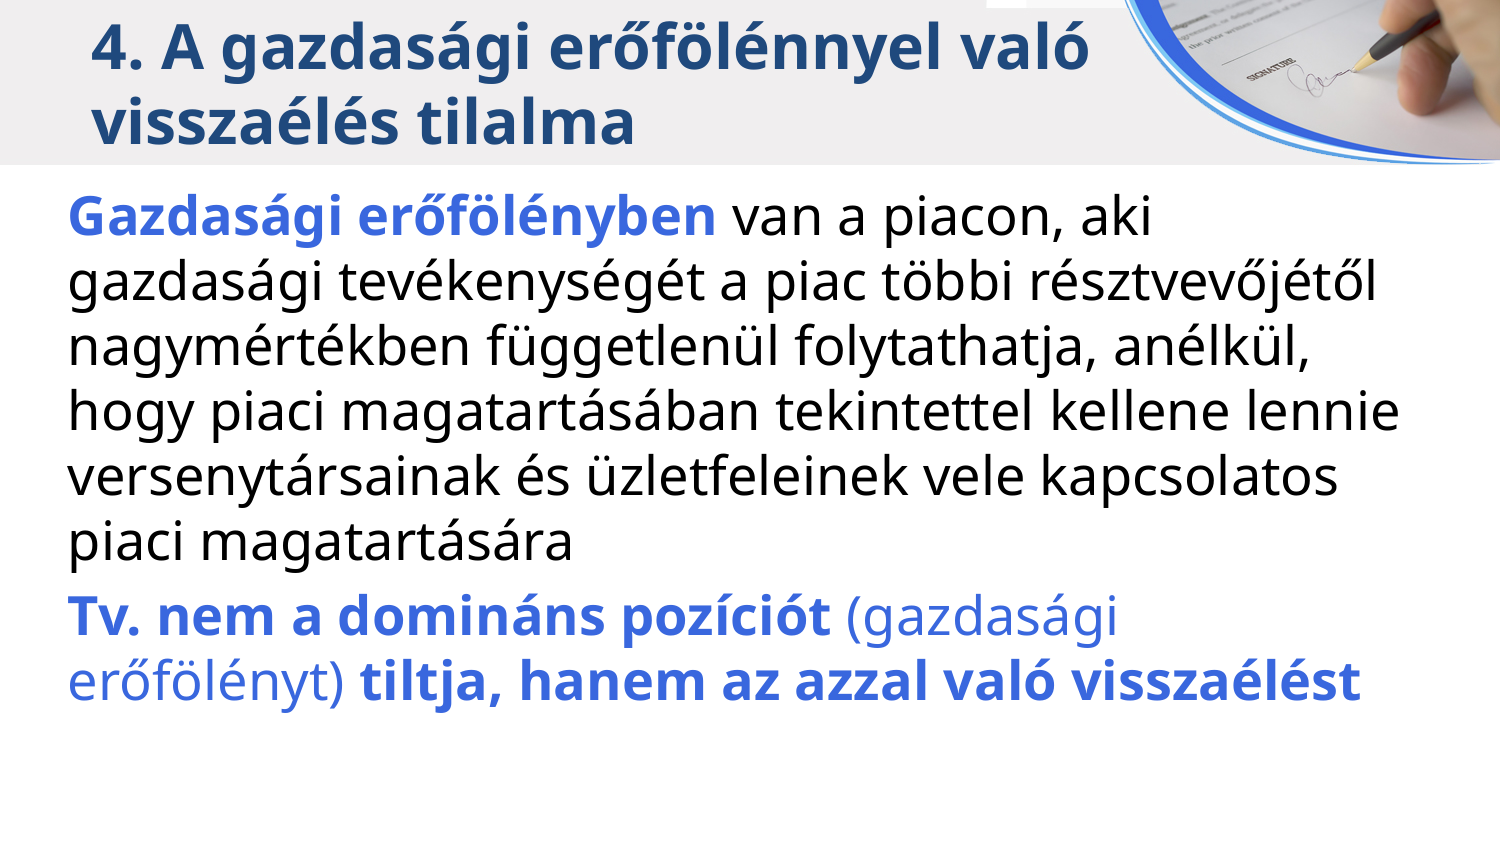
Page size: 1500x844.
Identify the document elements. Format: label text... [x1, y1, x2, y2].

list Gazdasági erőfölényben van a piacon, aki gazdasági tevékenységét a piac többi résztvevőjétől nagymértékben függetlenül folytathatja, anélkül, hogy piaci magatartásában tekintettel kellene lennie versenytársainak és üzletfeleinek vele kapcsolatos piaci magatartására Tv. nem a domináns pozíciót (gazdasági erőfölényt) tiltja, hanem az azzal való visszaélést [53, 173, 1424, 741]
list 4. A gazdasági erőfölénnyel való visszaélés tilalma [76, 13, 1500, 151]
picture [0, 0, 1500, 844]
